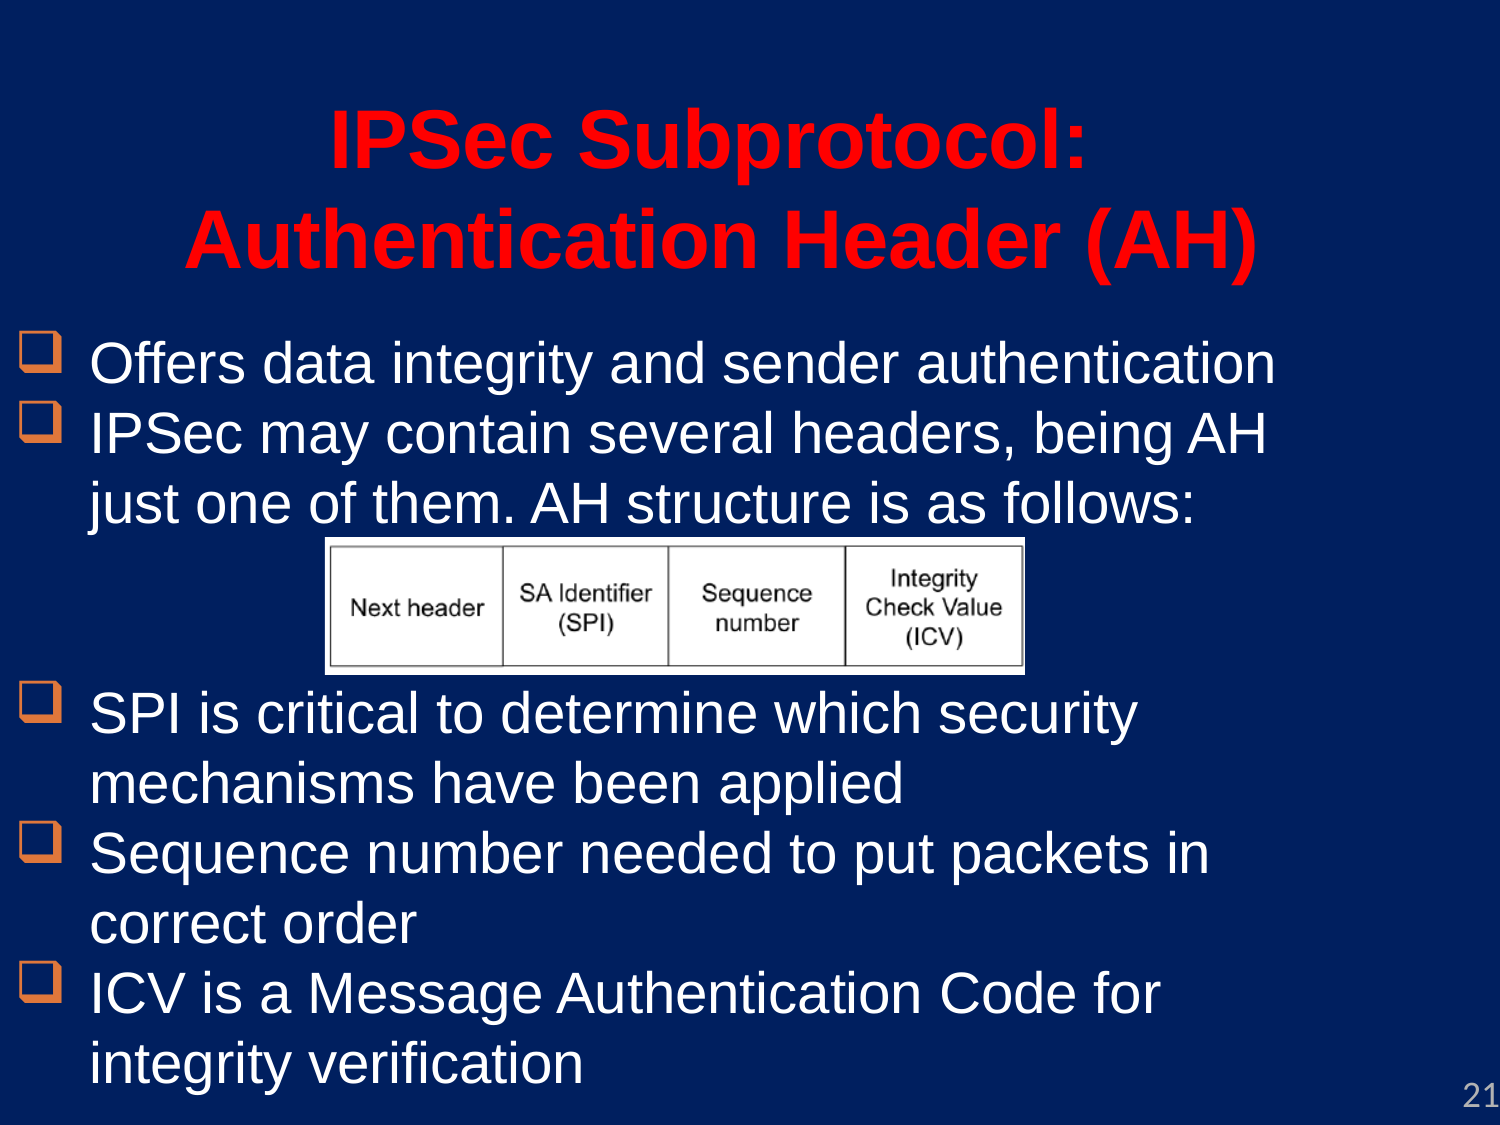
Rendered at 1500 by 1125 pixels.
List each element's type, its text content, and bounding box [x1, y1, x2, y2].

text_box IPSec Subprotocol: Authentication Header (AH) [74, 85, 1367, 286]
text_box Offers data integrity and sender authentication IPSec may contain several headers, being AH just one of them. AH structure is as follows: SPI is critical to determine which security mechanisms have been applied Sequence number needed to put packets in correct order ICV is a Message Authentication Code for integrity verification [12, 324, 1500, 1095]
picture [324, 537, 1026, 675]
slide_number 21 [1437, 1069, 1500, 1115]
